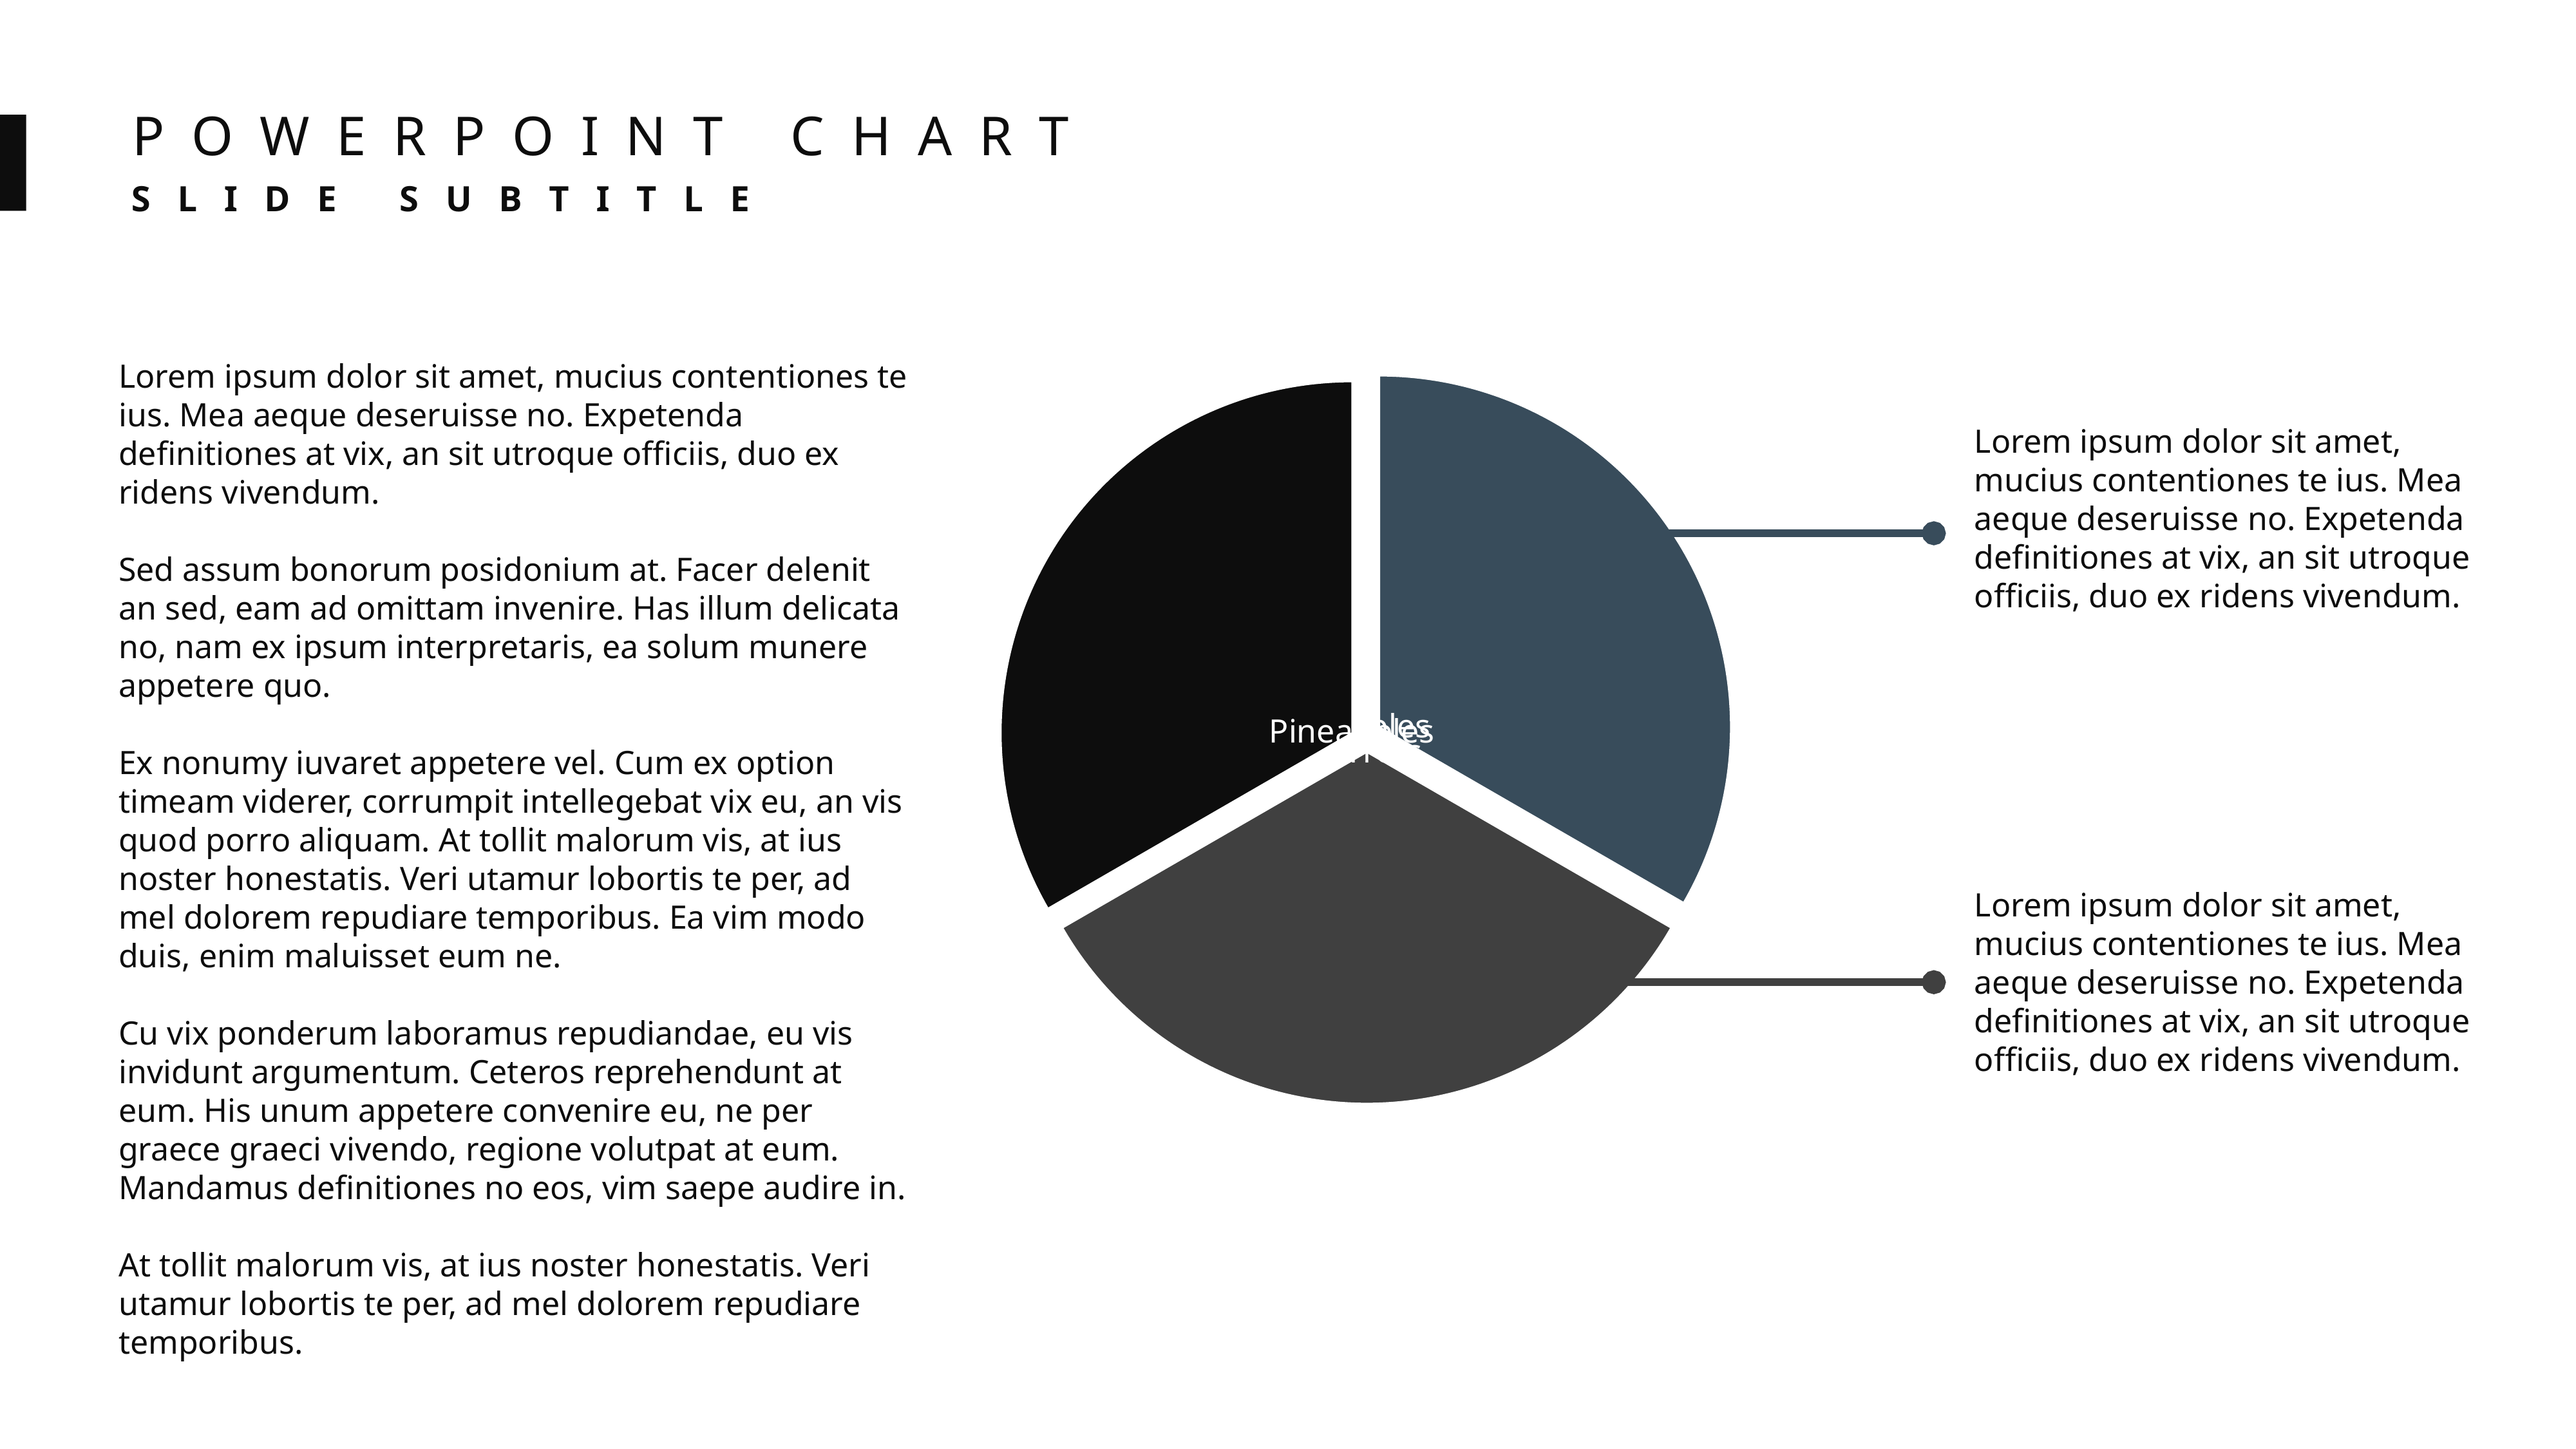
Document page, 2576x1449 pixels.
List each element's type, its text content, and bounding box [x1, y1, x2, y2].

text_box POWERPOINT CHART [122, 97, 1079, 171]
text_box Lorem ipsum dolor sit amet, mucius contentiones te ius. Mea aeque deseruisse no. Expetenda definitiones at vix, an sit utroque officiis, duo ex ridens vivendum. Sed assum bonorum posidonium at. Facer delenit an sed, eam ad omittam invenire. Has illum delicata no, nam ex ipsum interpretaris, ea solum munere appetere quo. Ex nonumy iuvaret appetere vel. Cum ex option timeam viderer, corrumpit intellegebat vix eu, an vis quod porro aliquam. At tollit malorum vis, at ius noster honestatis. Veri utamur lobortis te per, ad mel dolorem repudiare temporibus. Ea vim modo duis, enim maluisset eum ne. Cu vix ponderum laboramus repudiandae, eu vis invidunt argumentum. Ceteros reprehendunt at eum. His unum appetere convenire eu, ne per graece graeci vivendo, regione volutpat at eum. Mandamus definitiones no eos, vim saepe audire in. At tollit malorum vis, at ius noster honestatis. Veri utamur lobortis te per, ad mel dolorem repudiare temporibus. [109, 350, 918, 1443]
text_box [0, 114, 27, 211]
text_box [734, 319, 1989, 1156]
text_box Lorem ipsum dolor sit amet, mucius contentiones te ius. Mea aeque deseruisse no. Expetenda definitiones at vix, an sit utroque officiis, duo ex ridens vivendum. [1989, 880, 2496, 1083]
text_box SLIDE SUBTITLE [122, 171, 761, 223]
text_box Lorem ipsum dolor sit amet, mucius contentiones te ius. Mea aeque deseruisse no. Expetenda definitiones at vix, an sit utroque officiis, duo ex ridens vivendum. [1989, 416, 2496, 620]
